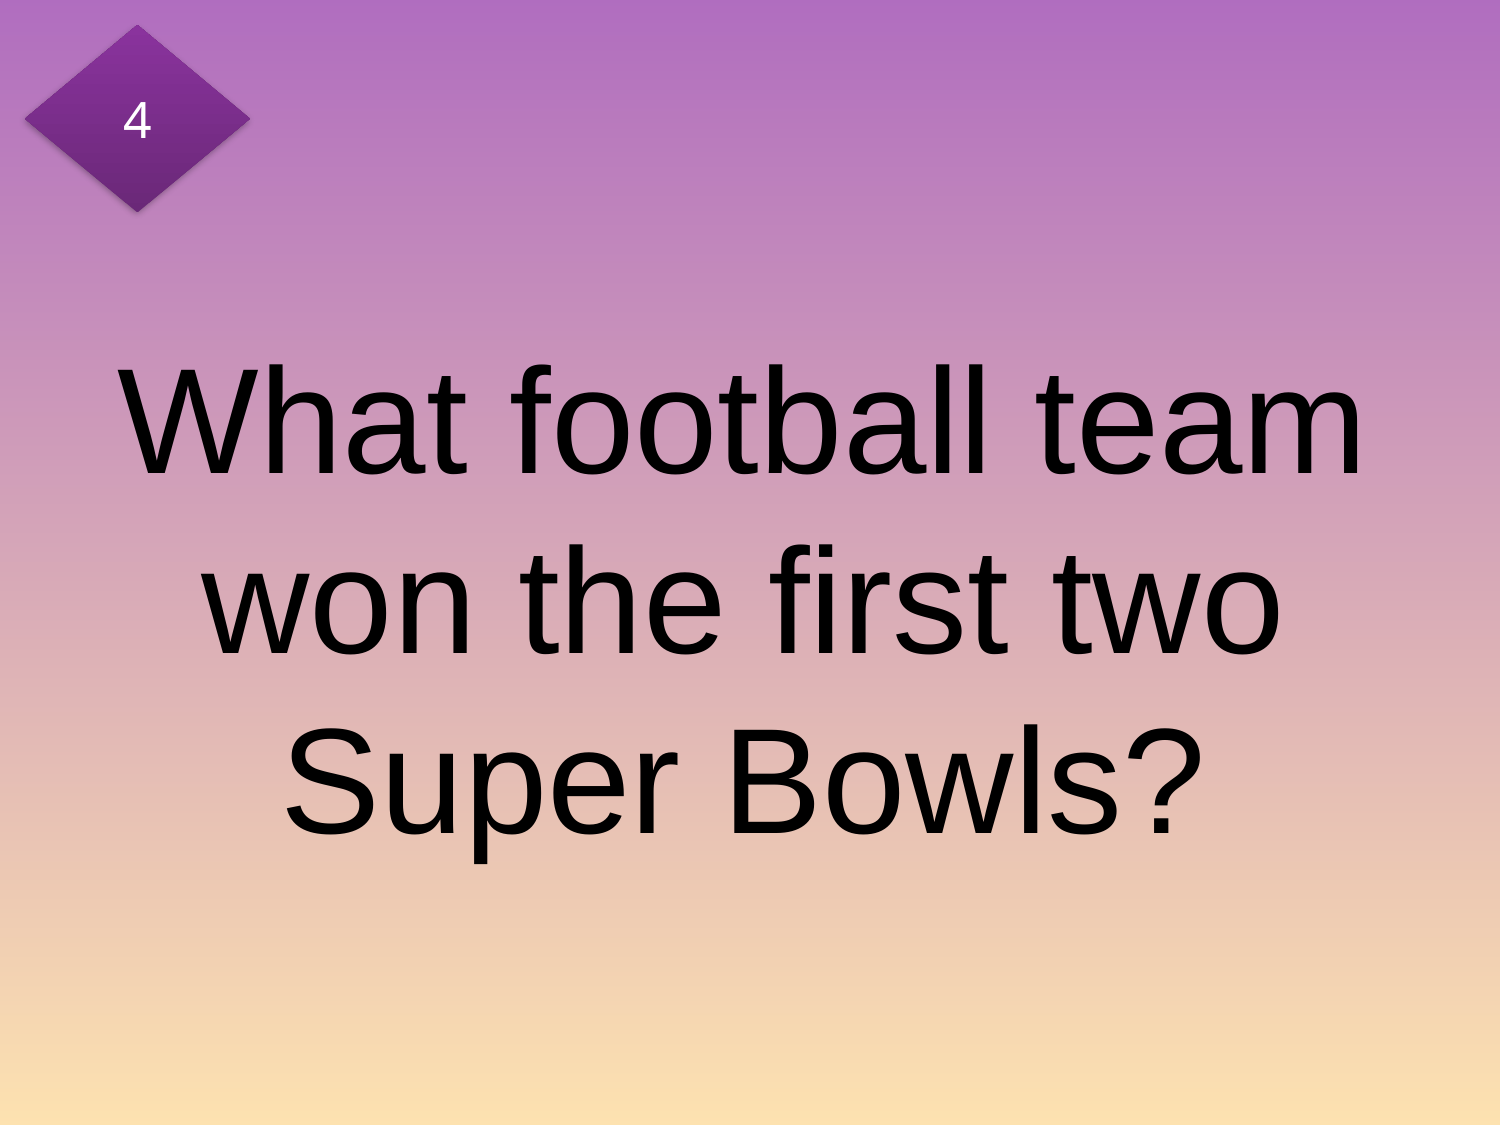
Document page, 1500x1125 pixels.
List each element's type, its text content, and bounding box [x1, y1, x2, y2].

text_box 4 [24, 24, 250, 213]
title What football team won the first two Super Bowls? [99, 224, 1388, 963]
